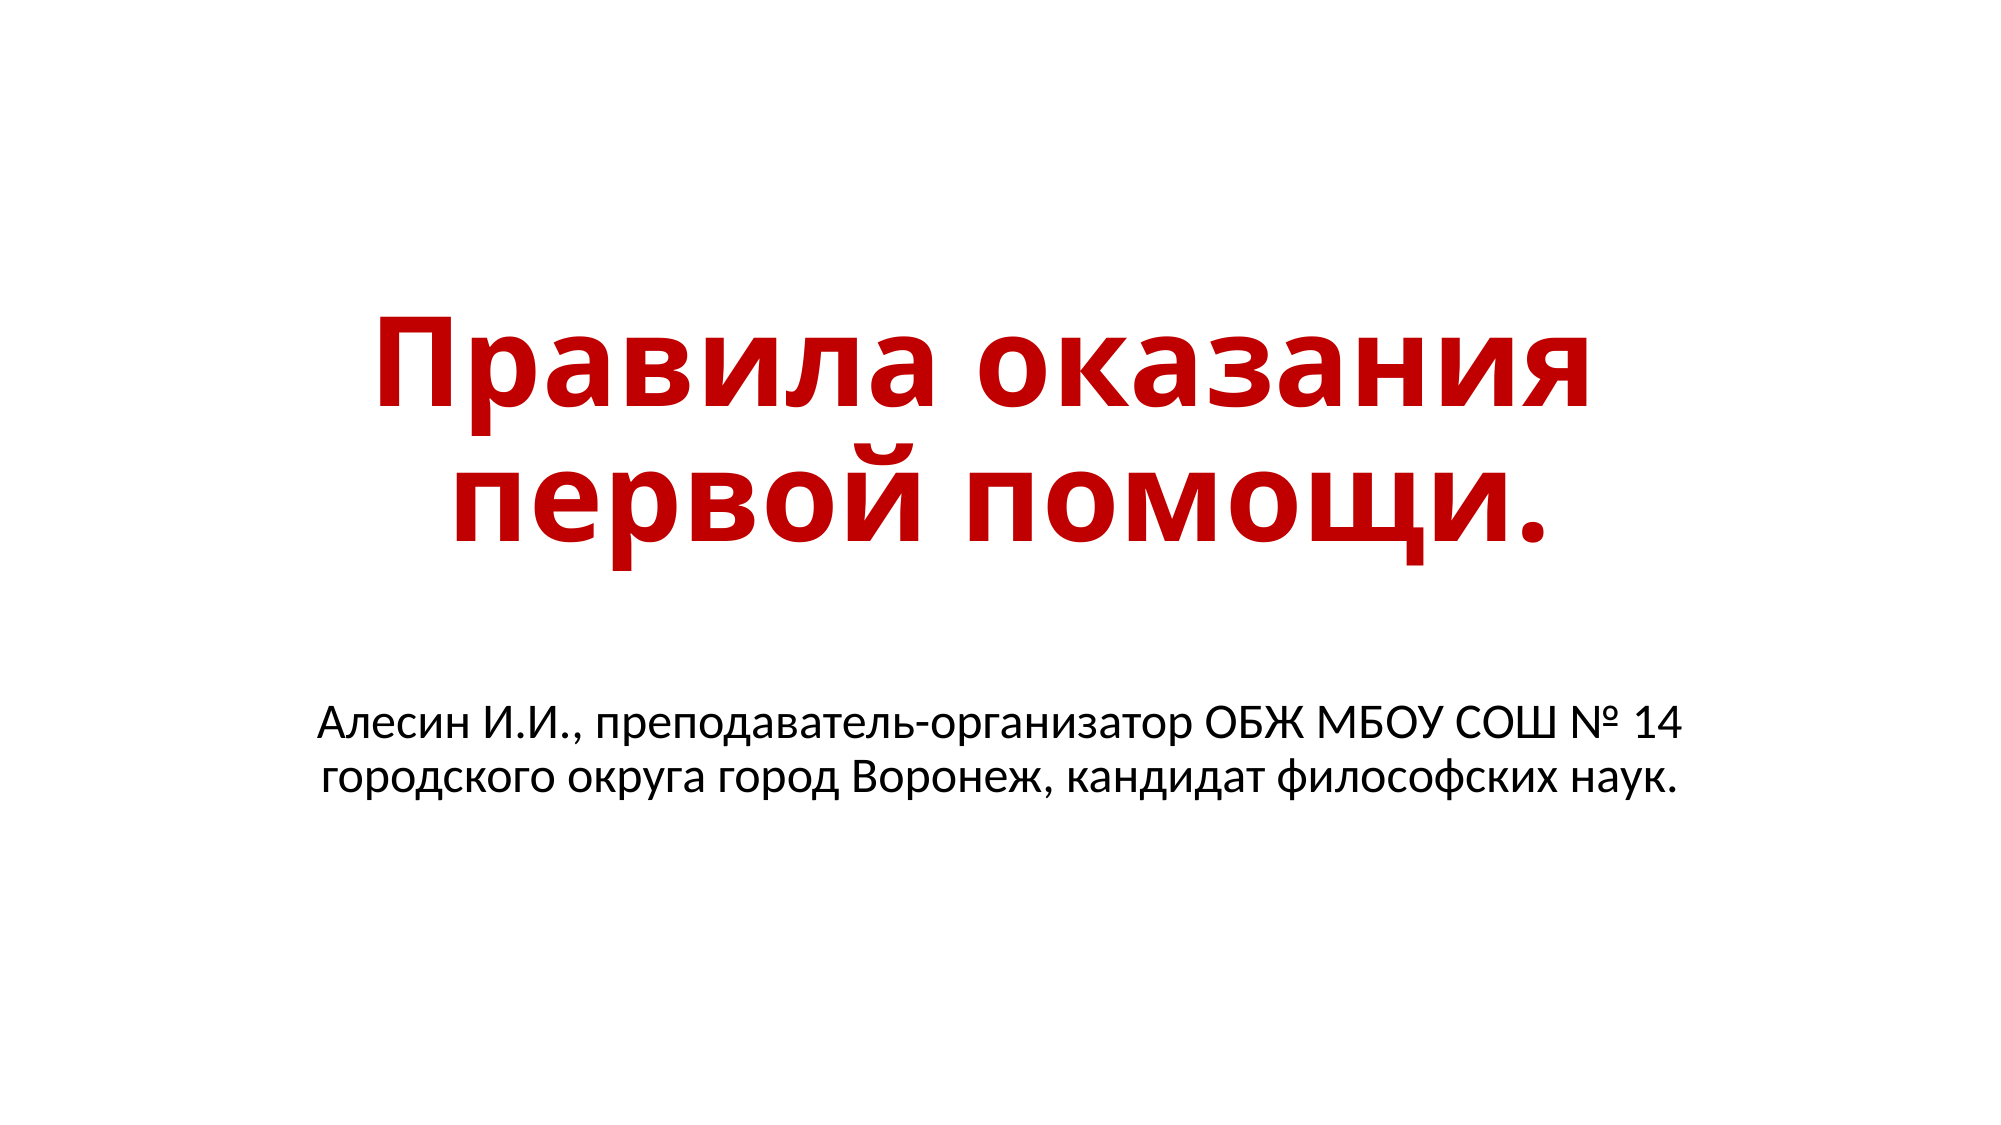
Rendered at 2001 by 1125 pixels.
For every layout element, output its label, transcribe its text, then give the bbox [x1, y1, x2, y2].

subtitle Алесин И.И., преподаватель-организатор ОБЖ МБОУ СОШ № 14 городского округа город Воронеж, кандидат философских наук. [249, 688, 1750, 863]
title Правила оказания первой помощи. [249, 184, 1750, 576]
